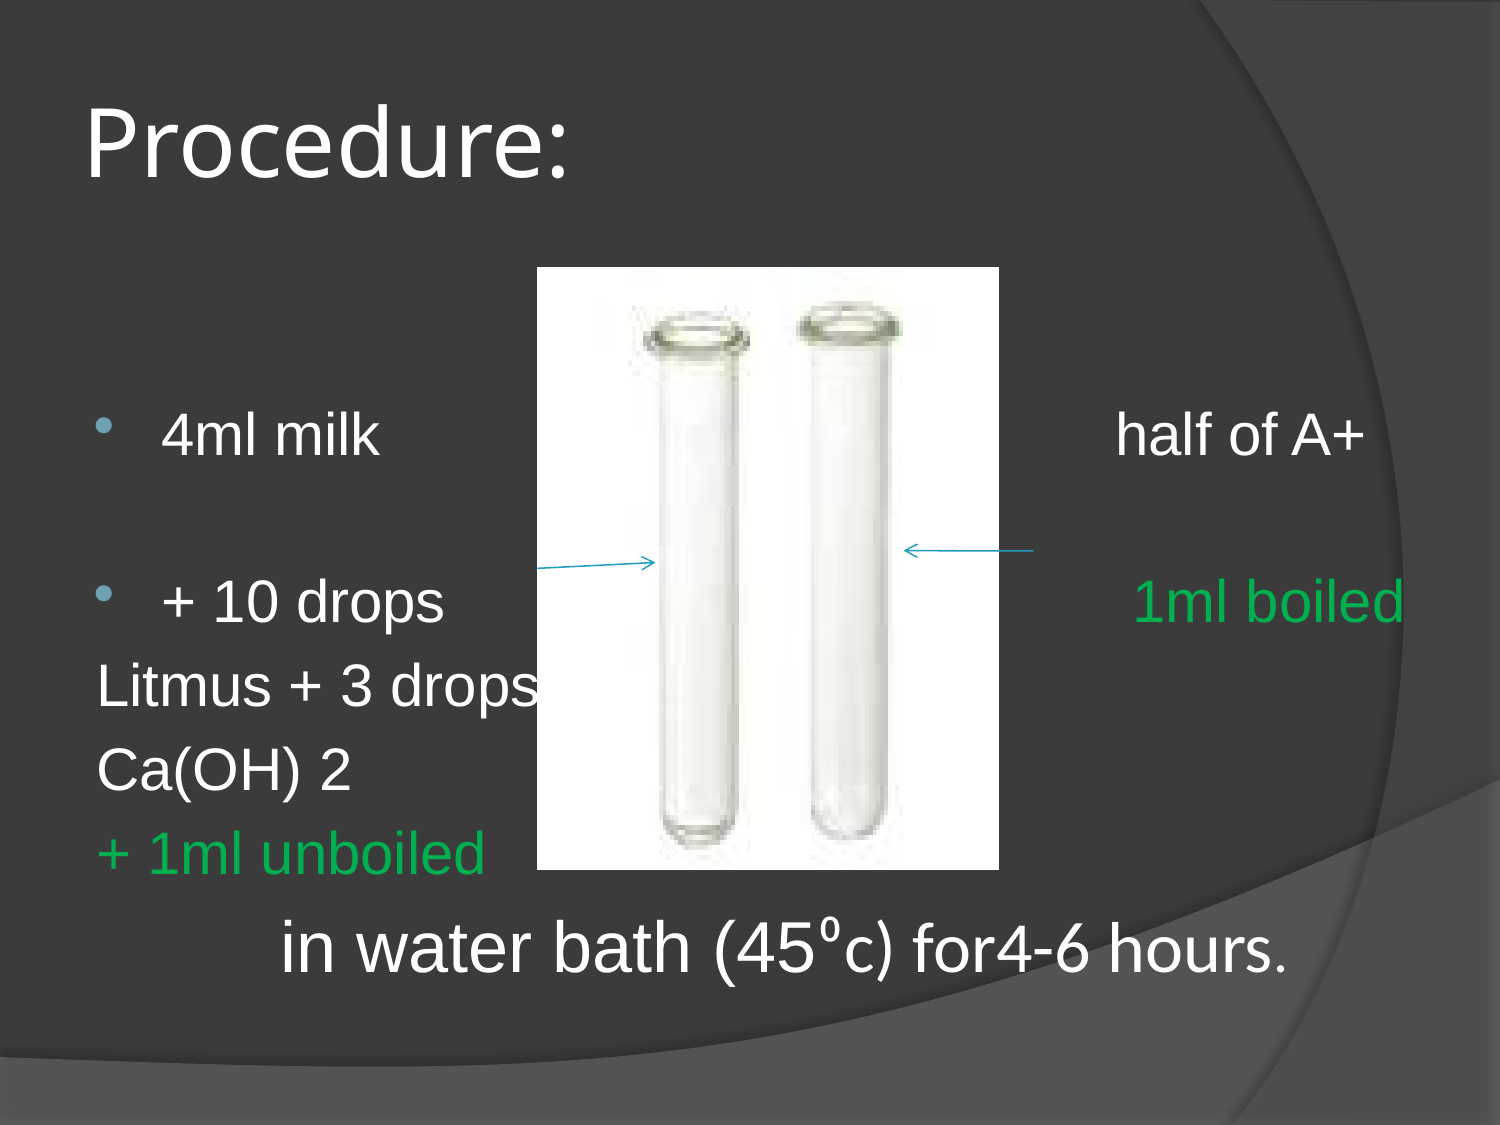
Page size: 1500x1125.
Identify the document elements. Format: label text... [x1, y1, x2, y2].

title Procedure: [75, 45, 1300, 219]
picture [537, 266, 999, 870]
list 4ml milk half of A+ + 10 drops 1ml boiled Litmus + 3 drops pancreatin so Ca(OH) 2 + 1ml unboiled in water bath (45⁰c) for4-6 hours. [75, 219, 1425, 1083]
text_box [537, 562, 656, 569]
